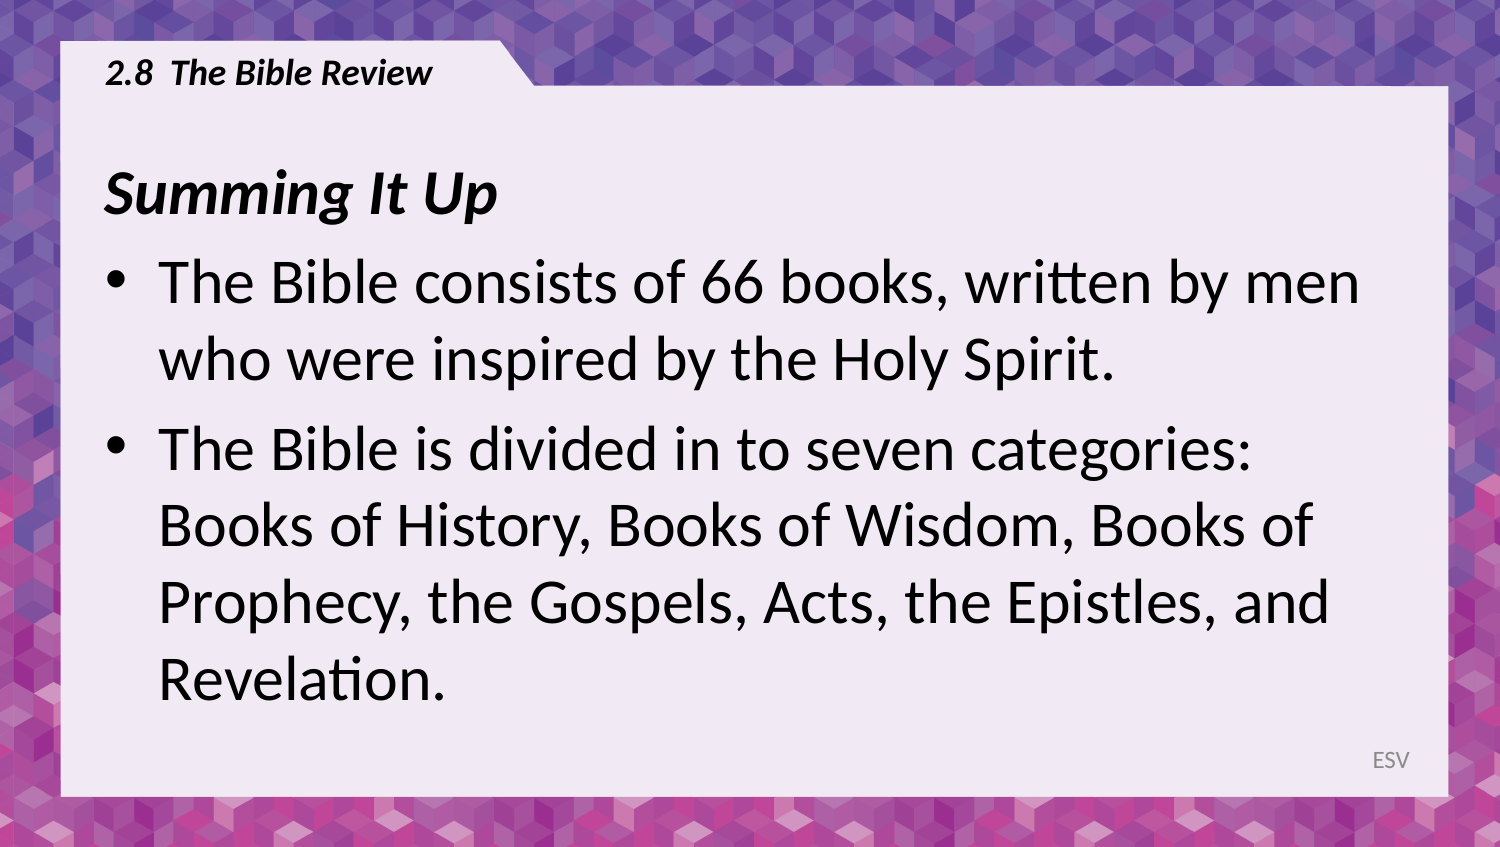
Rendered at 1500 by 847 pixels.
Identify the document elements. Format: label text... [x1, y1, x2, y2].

footer ESV [950, 736, 1425, 782]
picture [0, 0, 1500, 847]
list Summing It Up The Bible consists of 66 books, written by men who were inspired by the Holy Spirit. The Bible is divided in to seven categories: Books of History, Books of Wisdom, Books of Prophecy, the Gospels, Acts, the Epistles, and Revelation. [89, 141, 1403, 722]
title 2.8 The Bible Review [89, 33, 1420, 108]
